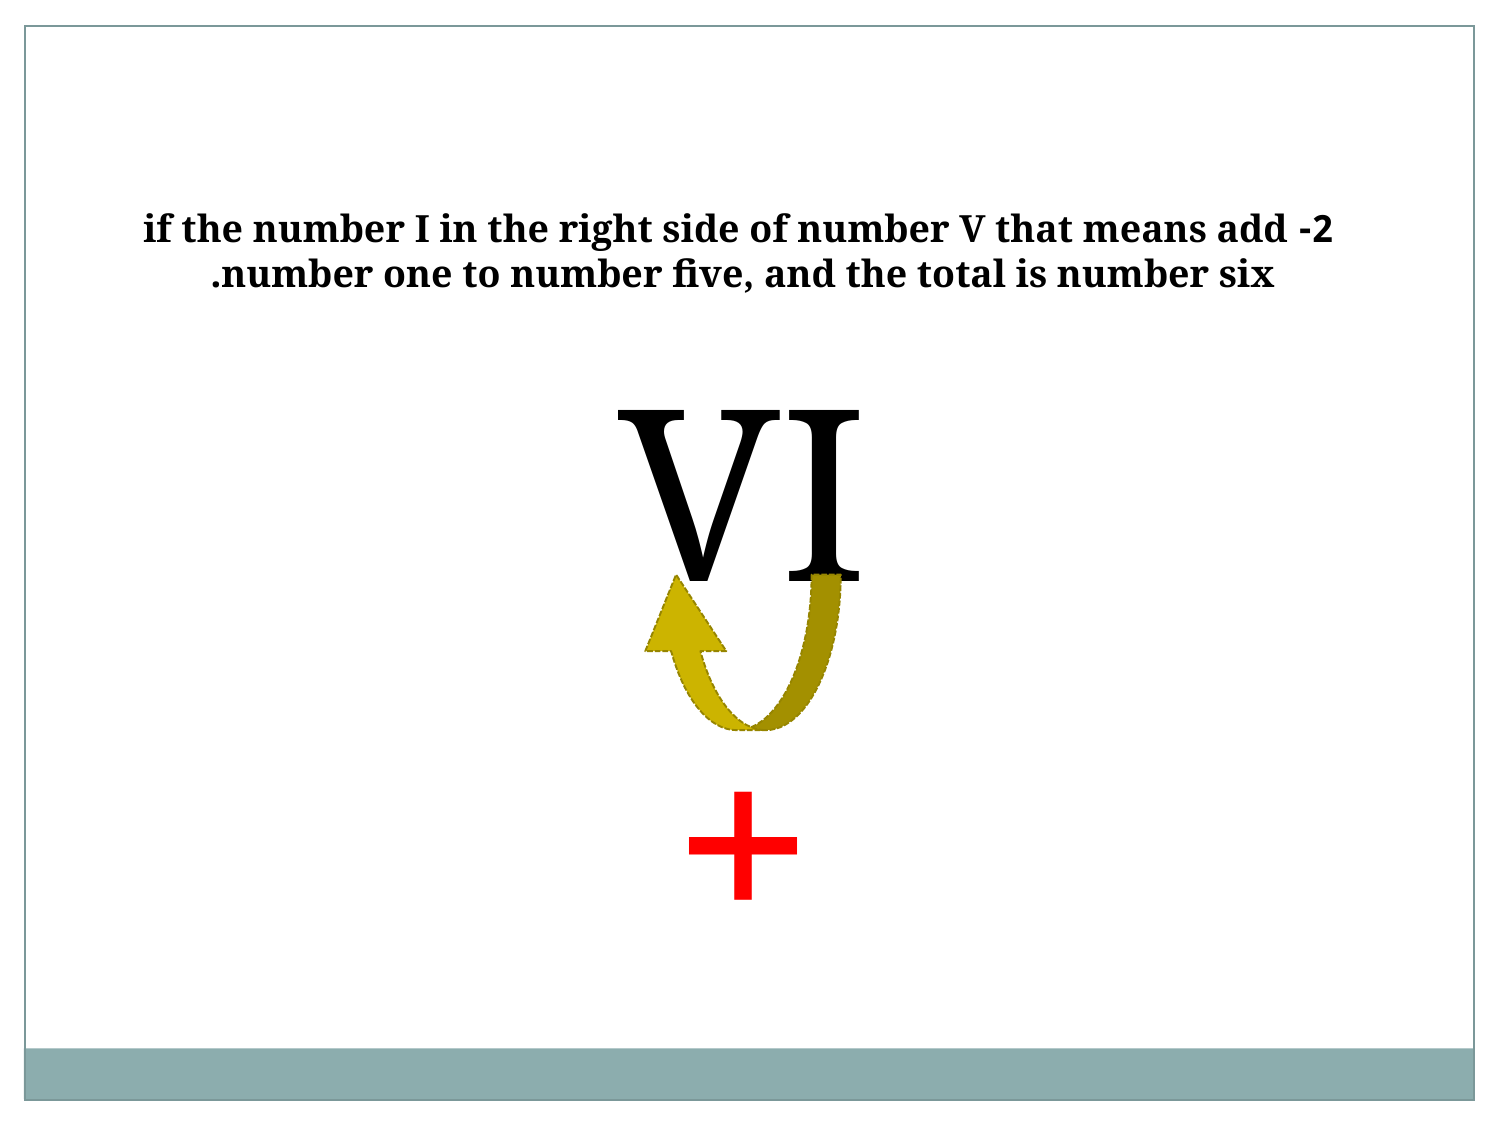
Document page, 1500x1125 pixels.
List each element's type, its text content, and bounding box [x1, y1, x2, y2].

text_box [807, 604, 812, 618]
text_box + [584, 828, 892, 864]
text_box [835, 615, 840, 629]
text_box [837, 600, 841, 614]
text_box [644, 574, 802, 732]
text_box VI [535, 456, 941, 551]
text_box 2- if the number I in the right side of number V that means add number one to number five, and the total is number six. [88, 197, 1388, 303]
text_box [769, 652, 832, 731]
text_box [799, 634, 807, 655]
text_box [830, 630, 837, 651]
text_box [838, 585, 842, 599]
text_box [810, 573, 820, 588]
text_box [805, 619, 810, 633]
text_box [809, 589, 813, 603]
